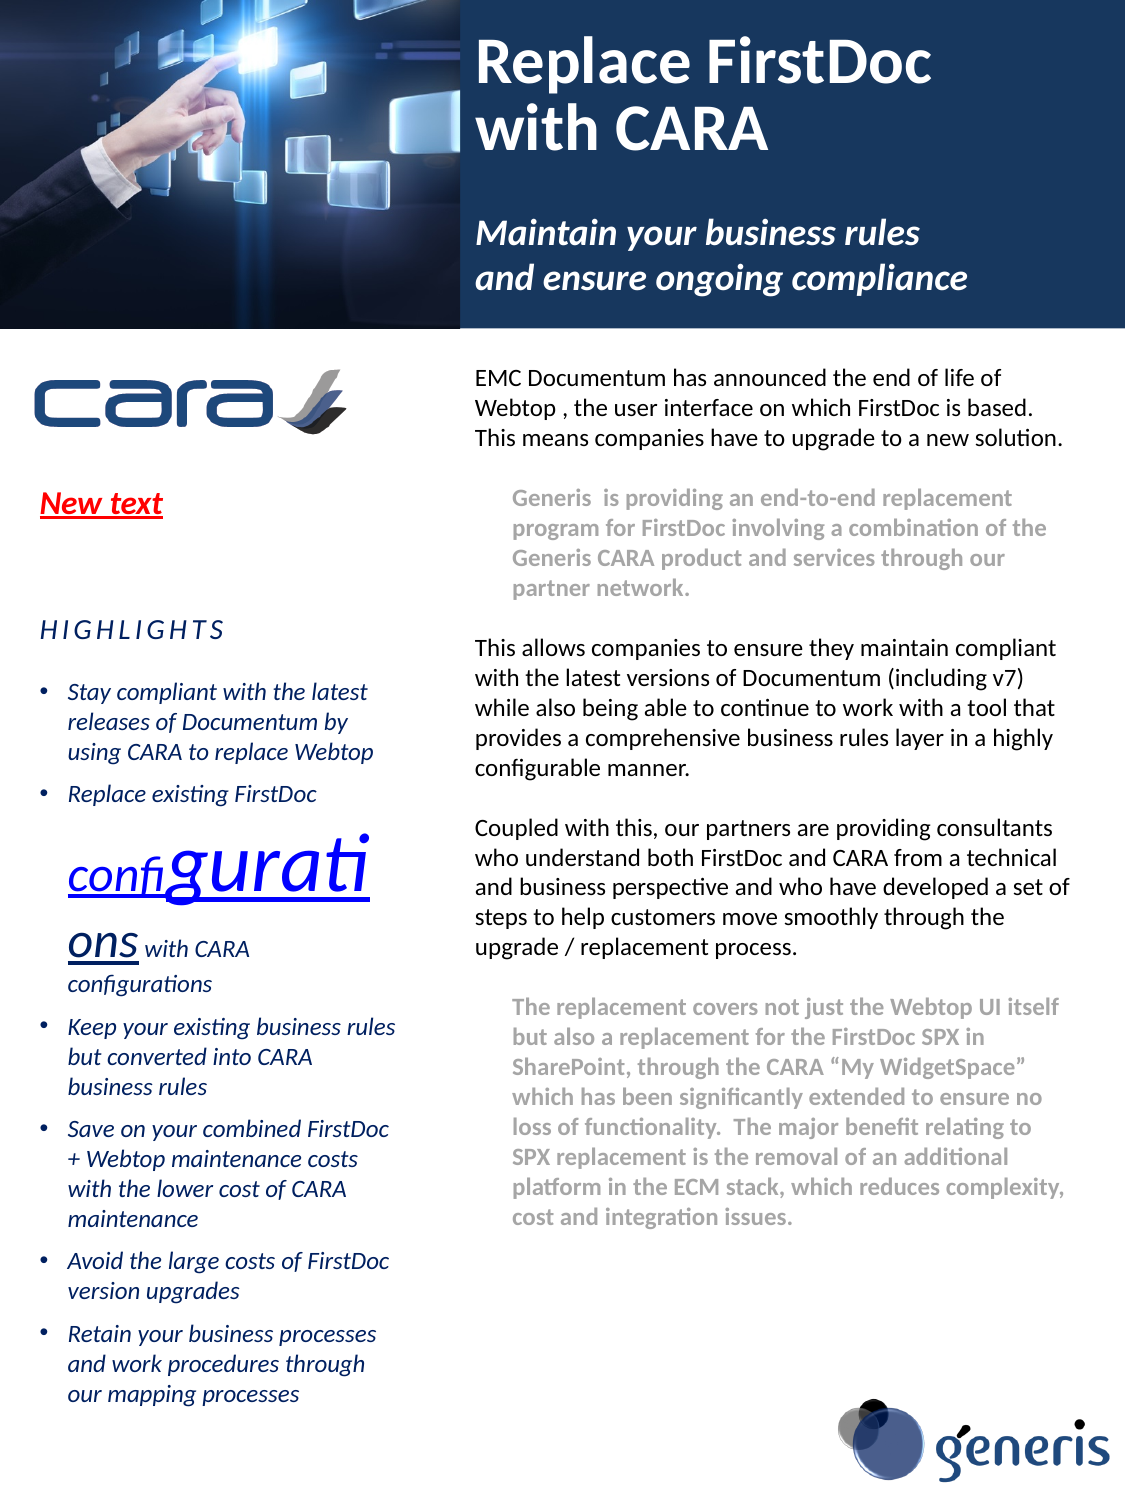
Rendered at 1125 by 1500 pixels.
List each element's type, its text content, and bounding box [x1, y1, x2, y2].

picture [837, 1397, 1125, 1491]
text_box EMC Documentum has announced the end of life of Webtop , the user interface on which FirstDoc is based. This means companies have to upgrade to a new solution. Generis is providing an end-to-end replacement program for FirstDoc involving a combination of the Generis CARA product and services through our partner network. This allows companies to ensure they maintain compliant with the latest versions of Documentum (including v7) while also being able to continue to work with a tool that provides a comprehensive business rules layer in a highly configurable manner. Coupled with this, our partners are providing consultants who understand both FirstDoc and CARA from a technical and business perspective and who have developed a set of steps to help customers move smoothly through the upgrade / replacement process. The replacement covers not just the Webtop UI itself but also a replacement for the FirstDoc SPX in SharePoint, through the CARA “My WidgetSpace” which has been significantly extended to ensure no loss of functionality. The major benefit relating to SPX replacement is the removal of an additional platform in the ECM stack, which reduces complexity, cost and integration issues. [460, 354, 1088, 1238]
text_box New text HIGHLIGHTS Stay compliant with the latest releases of Documentum by using CARA to replace Webtop Replace existing FirstDoc configurations with CARA configurations Keep your existing business rules but converted into CARA business rules Save on your combined FirstDoc + Webtop maintenance costs with the lower cost of CARA maintenance Avoid the large costs of FirstDoc version upgrades Retain your business processes and work procedures through our mapping processes [24, 373, 413, 1415]
text_box Replace FirstDoc with CARA Maintain your business rules and ensure ongoing compliance [462, 0, 1125, 329]
picture [0, 0, 461, 329]
picture [24, 349, 363, 447]
